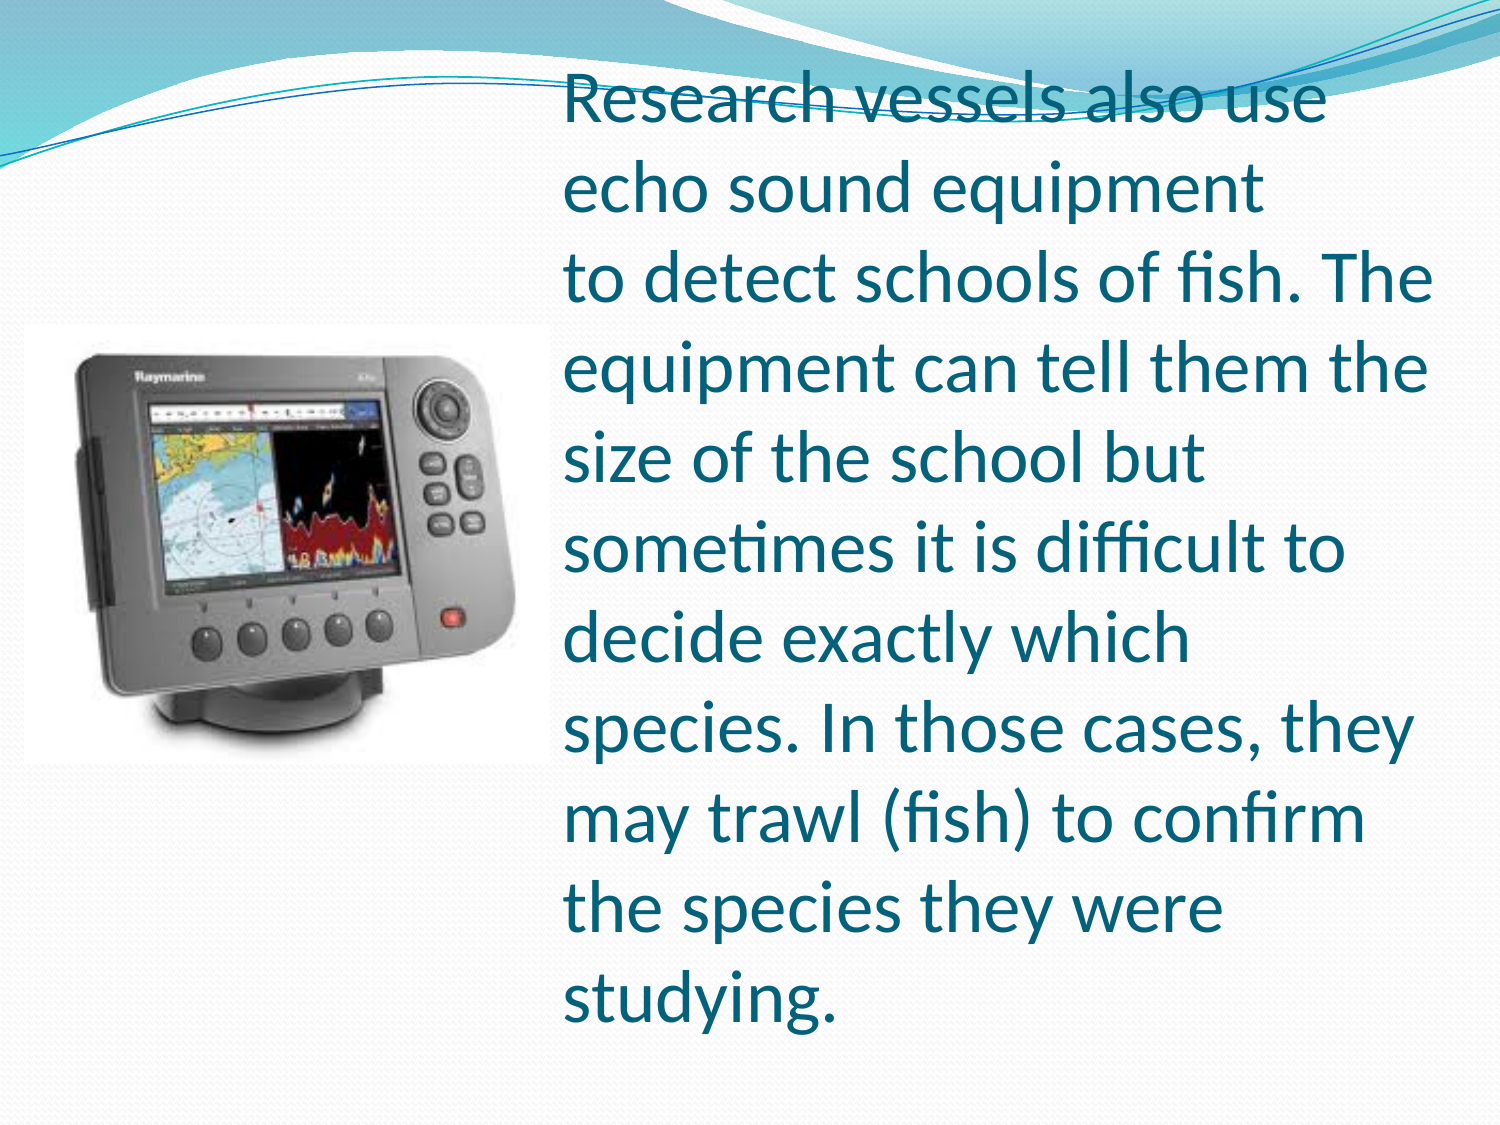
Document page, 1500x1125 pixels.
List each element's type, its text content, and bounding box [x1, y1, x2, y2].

picture [24, 324, 551, 763]
title Research vessels also use echo sound equipment to detect schools of fish. The equipment can tell them the size of the school but sometimes it is difficult to decide exactly which species. In those cases, they may trawl (fish) to confirm the species they were studying. [562, 115, 1438, 1038]
